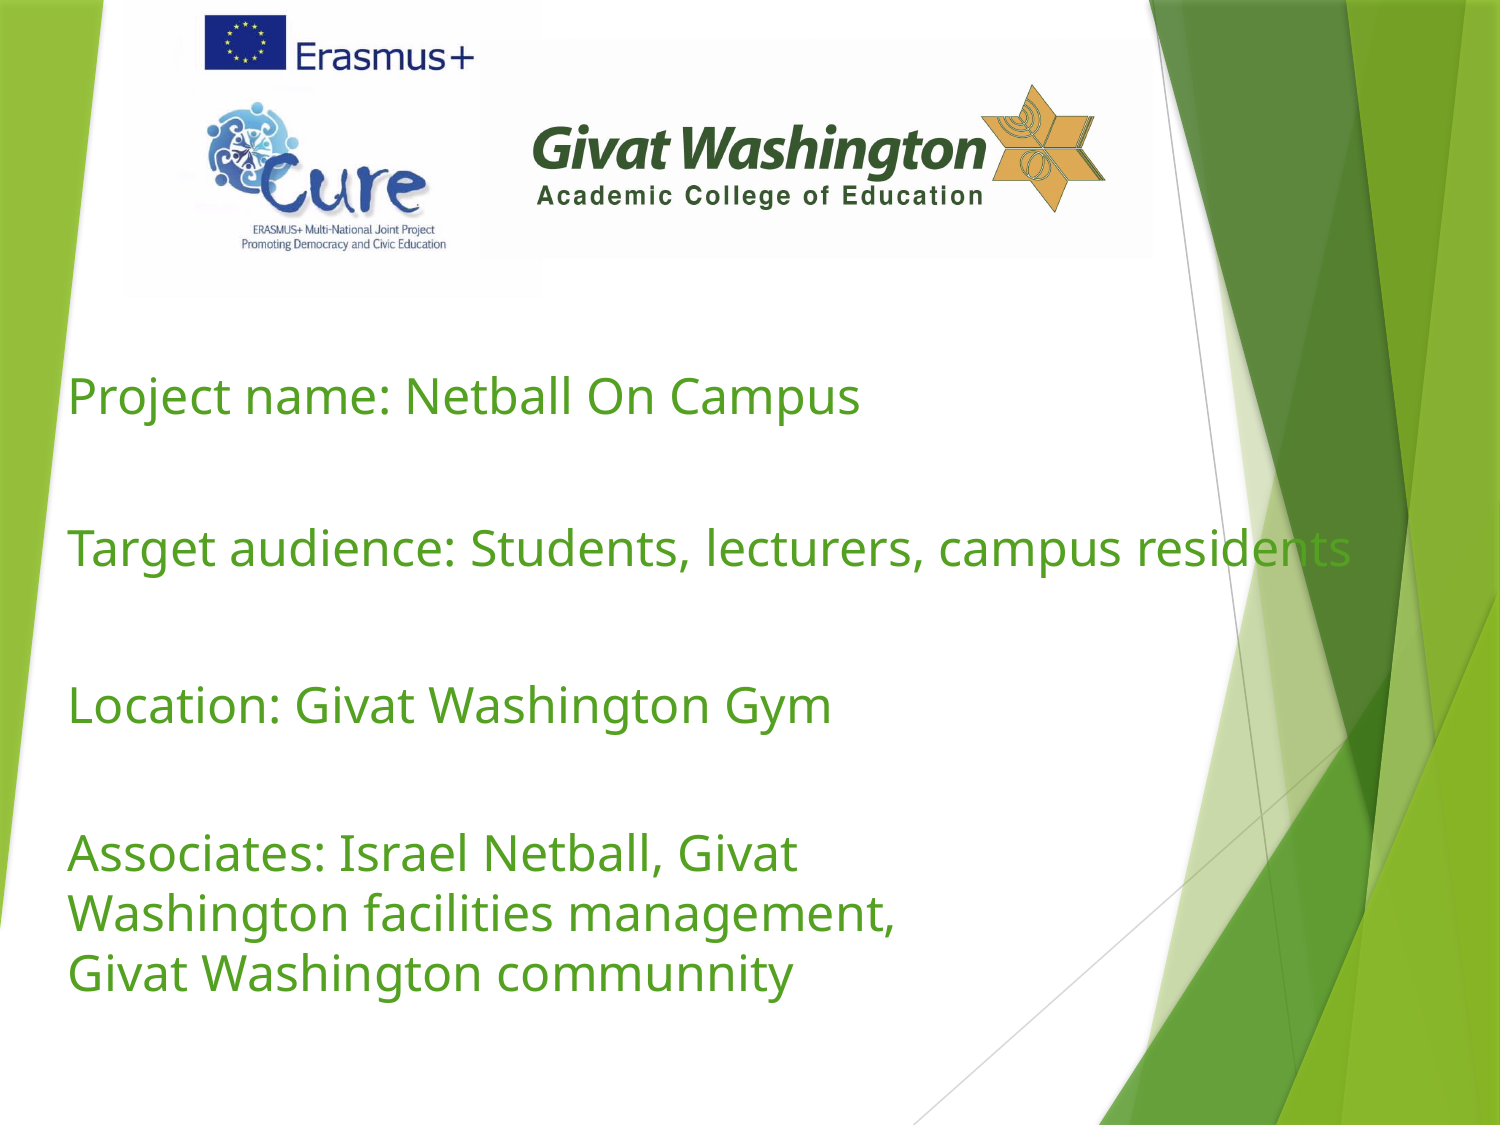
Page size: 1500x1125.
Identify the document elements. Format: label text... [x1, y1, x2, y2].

picture [1153, 37, 1164, 251]
text_box Target audience: Students, lecturers, campus residents [53, 508, 1400, 584]
text_box Associates: Israel Netball, Givat Washington facilities management, Givat Washington communnity [53, 814, 987, 1010]
text_box Location: Givat Washington Gym [53, 666, 987, 741]
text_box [123, 0, 1153, 297]
text_box Project name: Netball On Campus [53, 357, 1034, 433]
